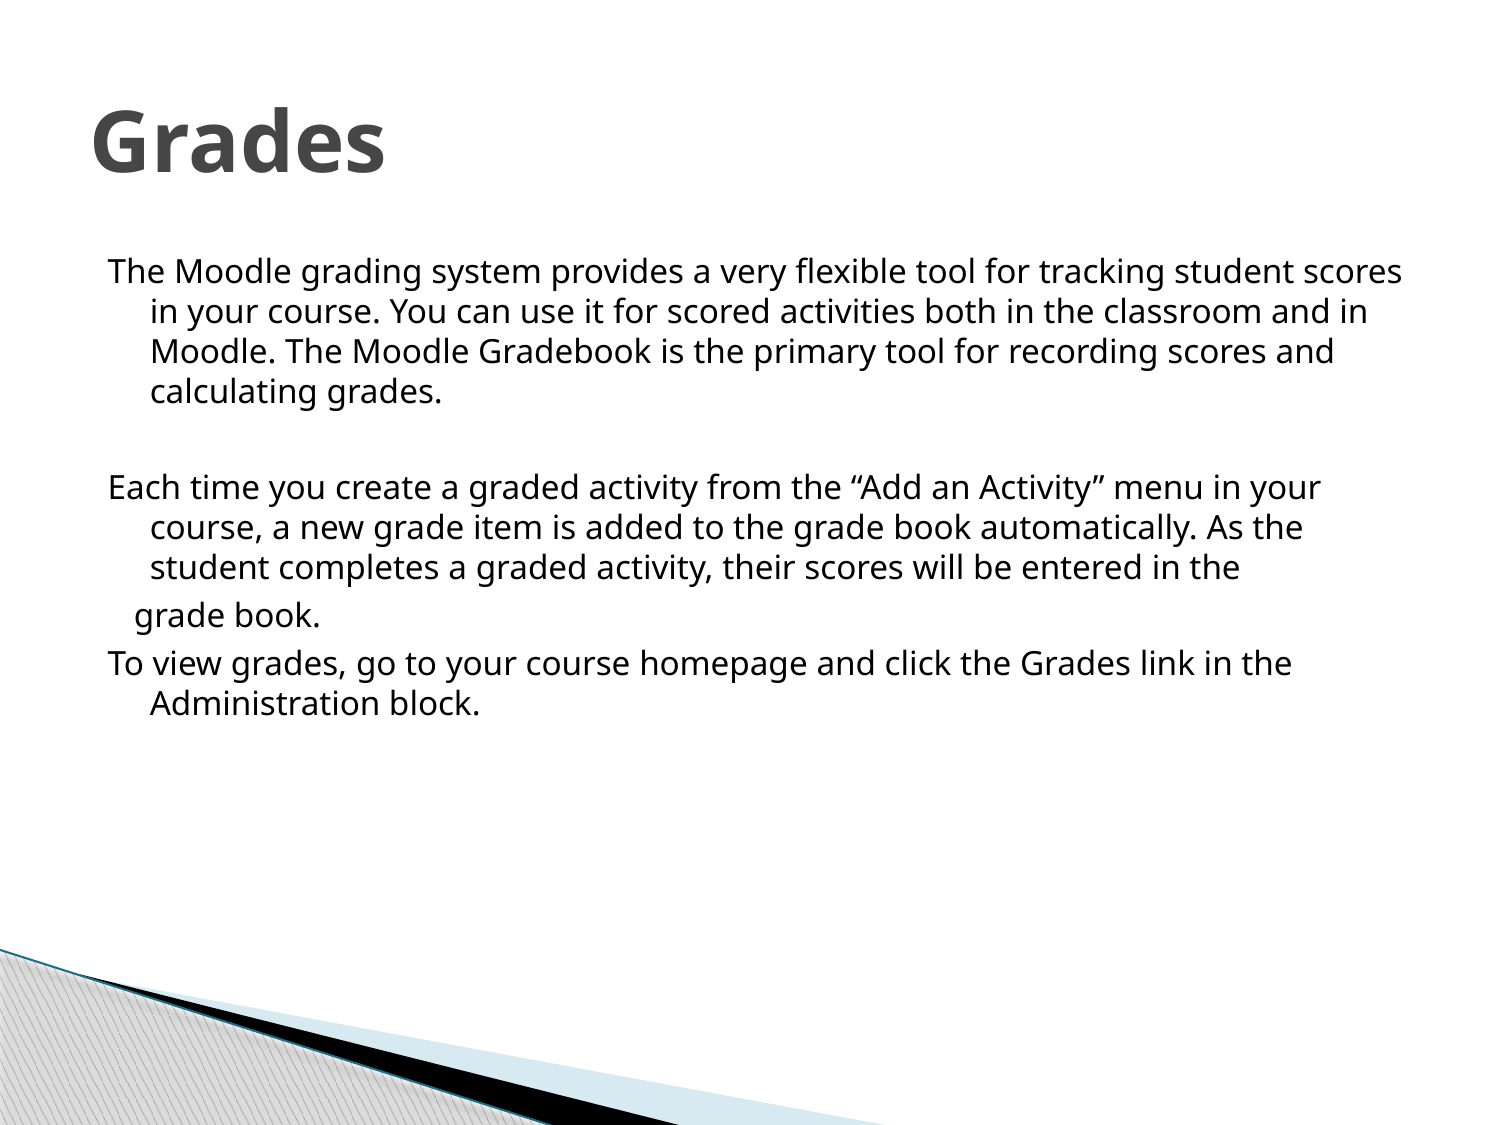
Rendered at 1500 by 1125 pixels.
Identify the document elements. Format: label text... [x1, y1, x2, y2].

list The Moodle grading system provides a very flexible tool for tracking student scores in your course. You can use it for scored activities both in the classroom and in Moodle. The Moodle Gradebook is the primary tool for recording scores and calculating grades. Each time you create a graded activity from the “Add an Activity” menu in your course, a new grade item is added to the grade book automatically. As the student completes a graded activity, their scores will be entered in the grade book. To view grades, go to your course homepage and click the Grades link in the Administration block. [75, 243, 1425, 986]
title Grades [75, 45, 1425, 233]
